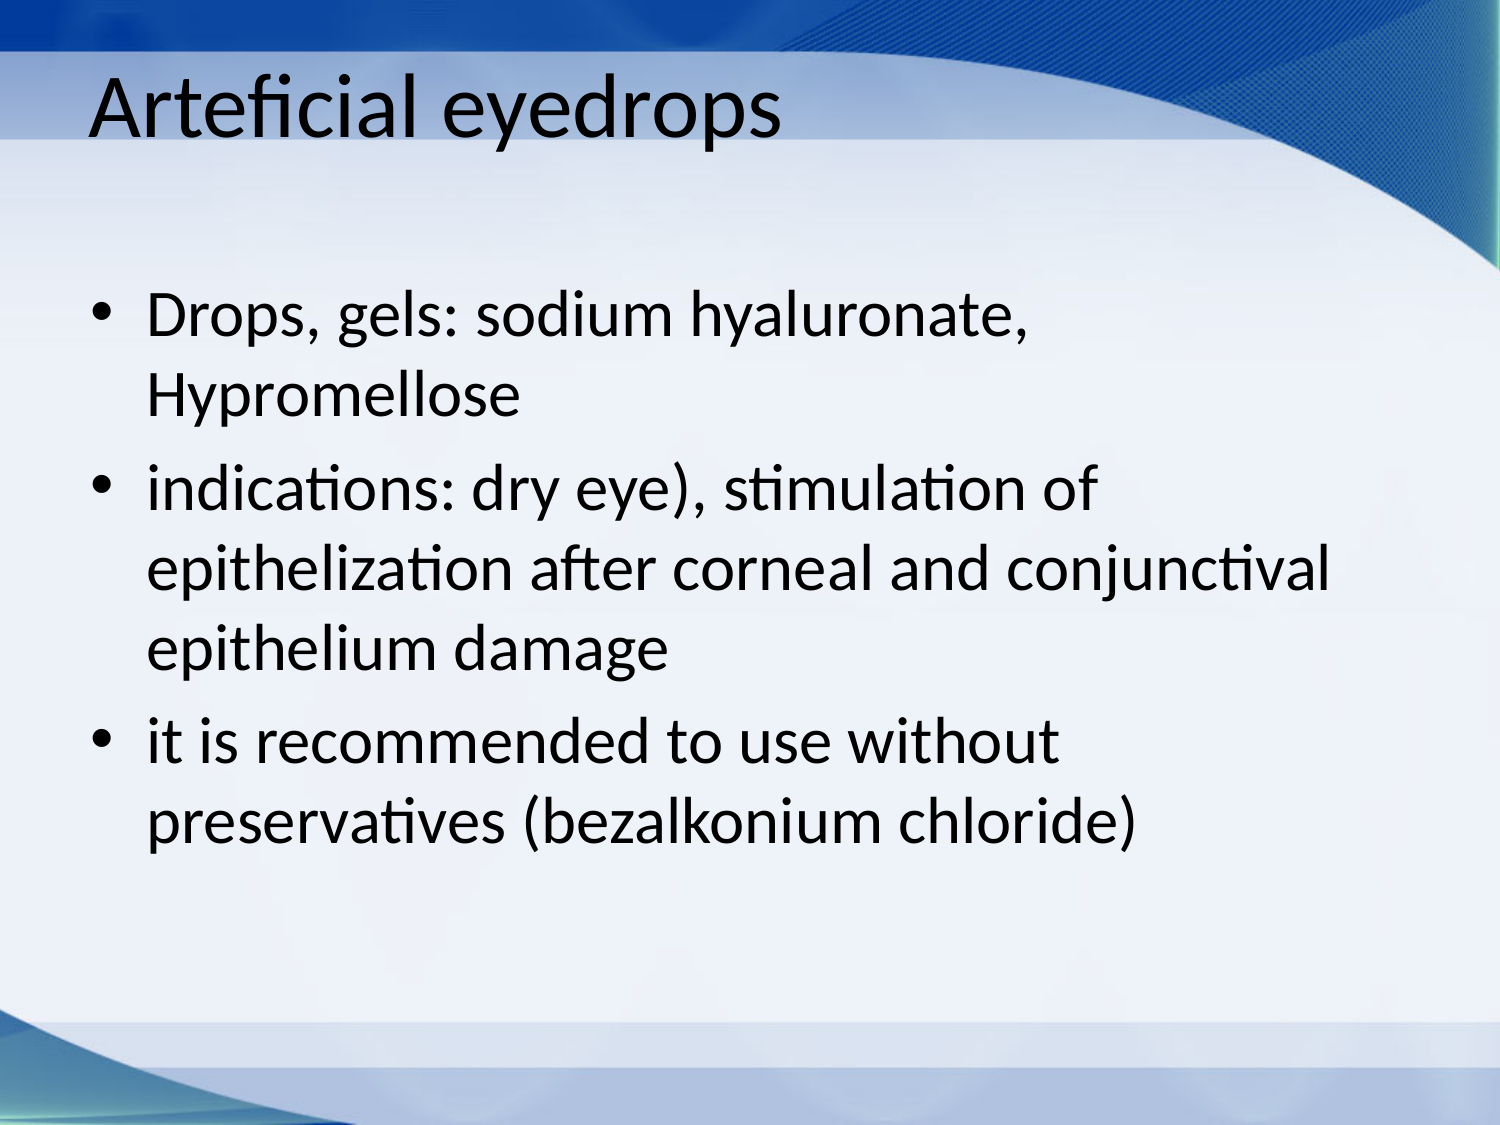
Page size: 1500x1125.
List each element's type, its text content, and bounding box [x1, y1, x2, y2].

picture [0, 0, 1500, 1125]
list Drops, gels: sodium hyaluronate, Hypromellose indications: dry eye), stimulation of epithelization after corneal and conjunctival epithelium damage it is recommended to use without preservatives (bezalkonium chloride) [75, 262, 1425, 1059]
title Arteficial eyedrops [73, 7, 1424, 195]
